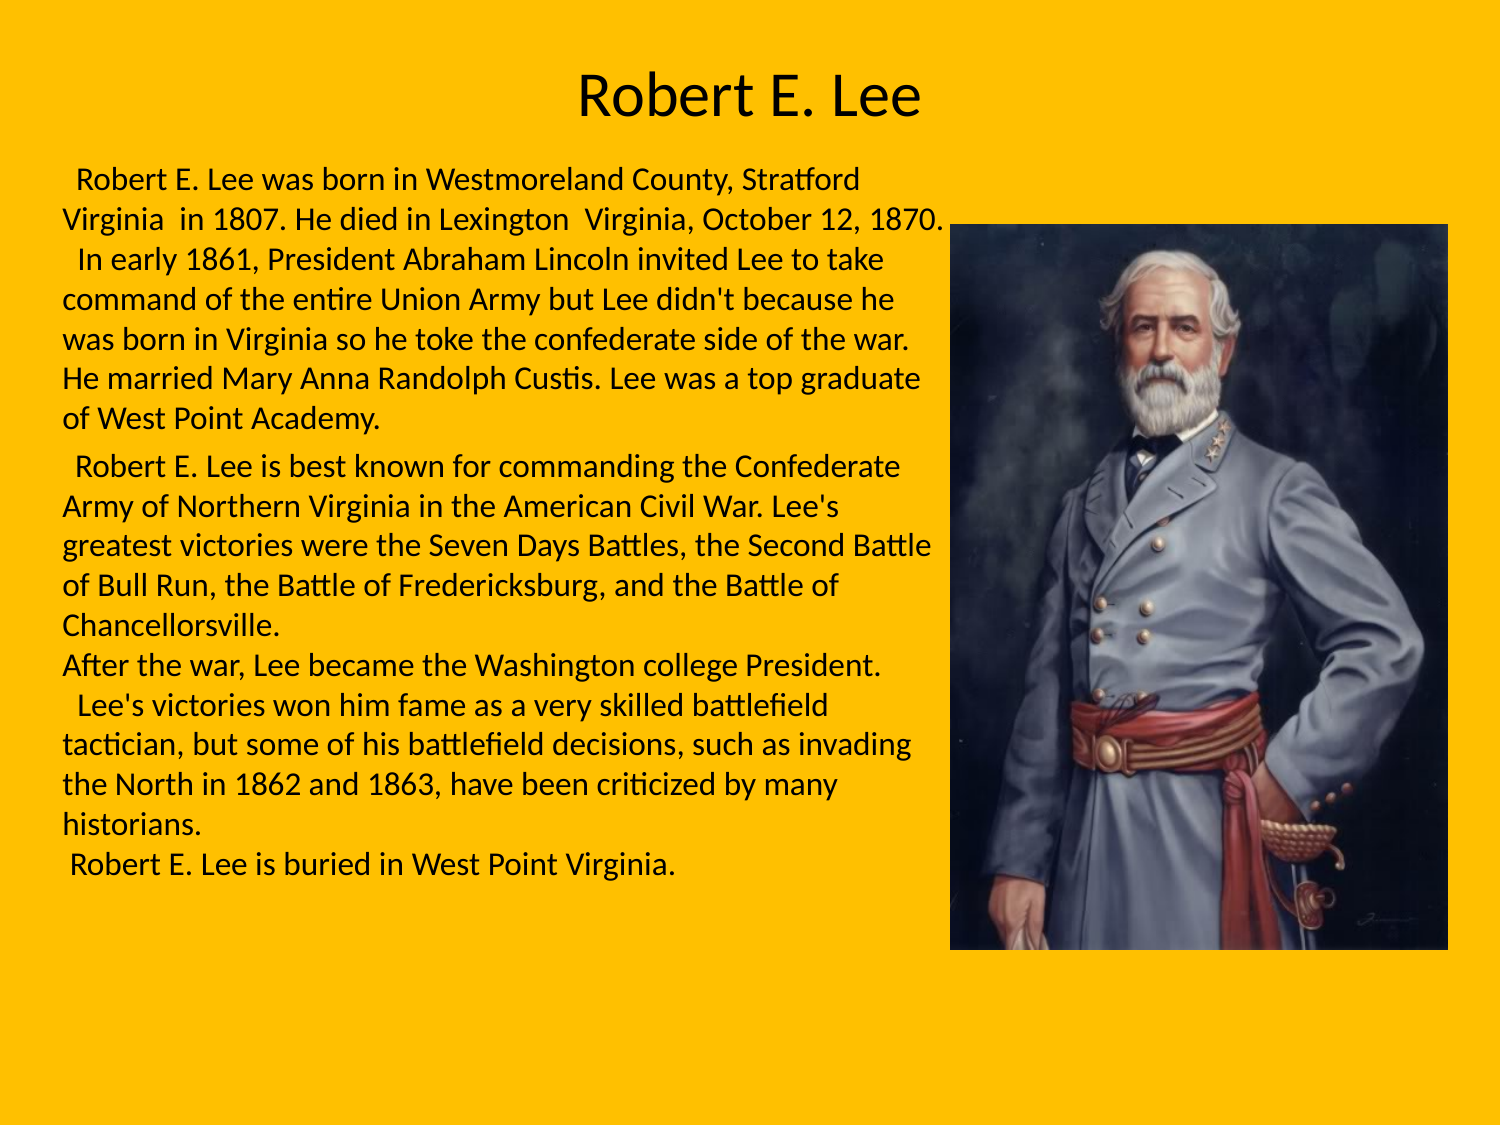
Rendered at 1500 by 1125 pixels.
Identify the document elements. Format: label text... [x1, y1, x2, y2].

list Robert E. Lee was born in Westmoreland County, Stratford Virginia in 1807. He died in Lexington Virginia, October 12, 1870. In early 1861, President Abraham Lincoln invited Lee to take command of the entire Union Army but Lee didn't because he was born in Virginia so he toke the confederate side of the war. He married Mary Anna Randolph Custis. Lee was a top graduate of West Point Academy. Robert E. Lee is best known for commanding the Confederate Army of Northern Virginia in the American Civil War. Lee's greatest victories were the Seven Days Battles, the Second Battle of Bull Run, the Battle of Fredericksburg, and the Battle of Chancellorsville. After the war, Lee became the Washington college President. Lee's victories won him fame as a very skilled battlefield tactician, but some of his battlefield decisions, such as invading the North in 1862 and 1863, have been criticized by many historians. Robert E. Lee is buried in West Point Virginia. [0, 99, 963, 1125]
picture [949, 224, 1449, 951]
title Robert E. Lee [75, 45, 1425, 138]
